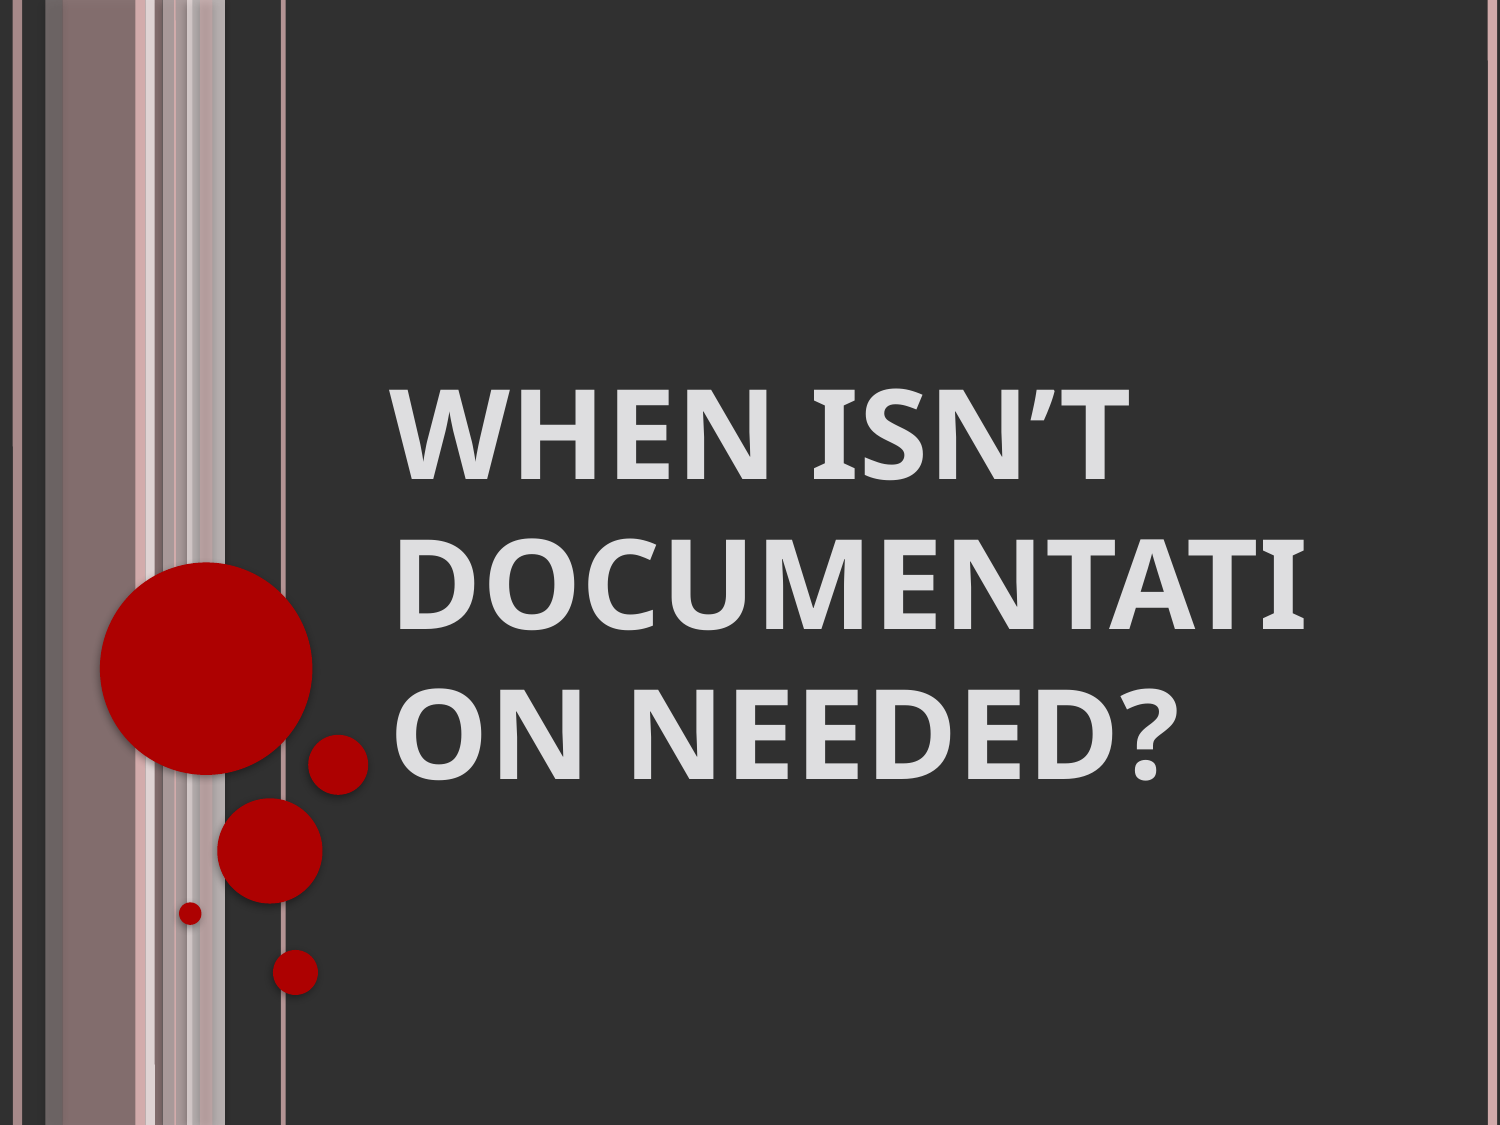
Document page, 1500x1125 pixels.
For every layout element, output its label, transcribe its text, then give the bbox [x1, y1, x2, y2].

title When isn’t documentation needed? [375, 474, 1388, 812]
